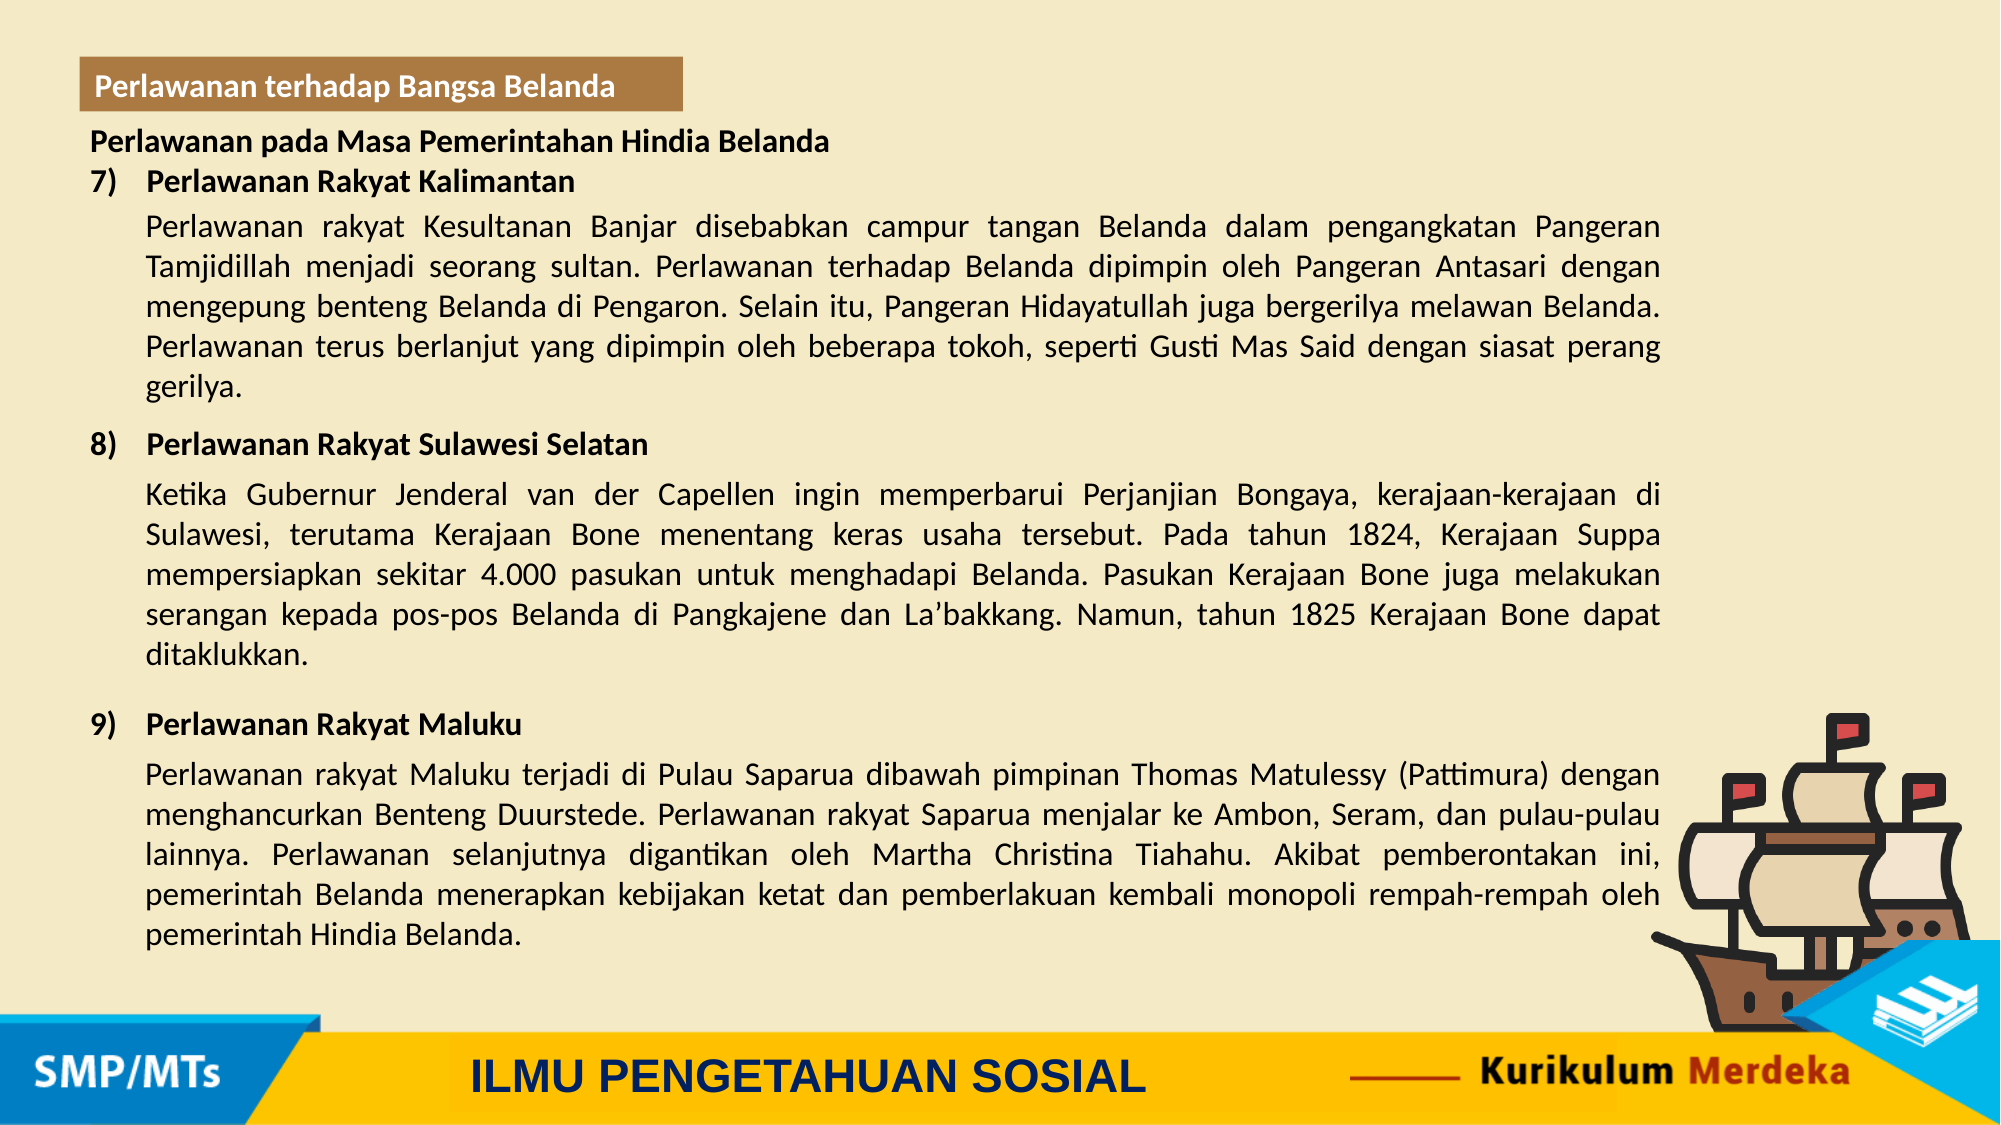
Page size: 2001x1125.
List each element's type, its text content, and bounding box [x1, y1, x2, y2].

text_box Ketika Gubernur Jenderal van der Capellen ingin memperbarui Perjanjian Bongaya, kerajaan-kerajaan di Sulawesi, terutama Kerajaan Bone menentang keras usaha tersebut. Pada tahun 1824, Kerajaan Suppa mempersiapkan sekitar 4.000 pasukan untuk menghadapi Belanda. Pasukan Kerajaan Bone juga melakukan serangan kepada pos-pos Belanda di Pangkajene dan La’bakkang. Namun, tahun 1825 Kerajaan Bone dapat ditaklukkan. [130, 465, 1679, 680]
text_box Perlawanan pada Masa Pemerintahan Hindia Belanda Perlawanan Rakyat Kalimantan [74, 111, 1196, 208]
text_box Perlawanan rakyat Kesultanan Banjar disebabkan campur tangan Belanda dalam pengangkatan Pangeran Tamjidillah menjadi seorang sultan. Perlawanan terhadap Belanda dipimpin oleh Pangeran Antasari dengan mengepung benteng Belanda di Pengaron. Selain itu, Pangeran Hidayatullah juga bergerilya melawan Belanda. Perlawanan terus berlanjut yang dipimpin oleh beberapa tokoh, seperti Gusti Mas Said dengan siasat perang gerilya. [130, 196, 1679, 411]
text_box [0, 940, 2000, 1125]
text_box Perlawanan Rakyat Sulawesi Selatan [74, 414, 1196, 471]
text_box Perlawanan rakyat Maluku terjadi di Pulau Saparua dibawah pimpinan Thomas Matulessy (Pattimura) dengan menghancurkan Benteng Duurstede. Perlawanan rakyat Saparua menjalar ke Ambon, Seram, dan pulau-pulau lainnya. Perlawanan selanjutnya digantikan oleh Martha Christina Tiahahu. Akibat pemberontakan ini, pemerintah Belanda menerapkan kebijakan ketat dan pemberlakuan kembali monopoli rempah-rempah oleh pemerintah Hindia Belanda. [130, 744, 1651, 940]
picture [1651, 713, 2000, 940]
text_box Perlawanan Rakyat Maluku [74, 693, 1196, 750]
text_box Perlawanan terhadap Bangsa Belanda [79, 56, 684, 111]
